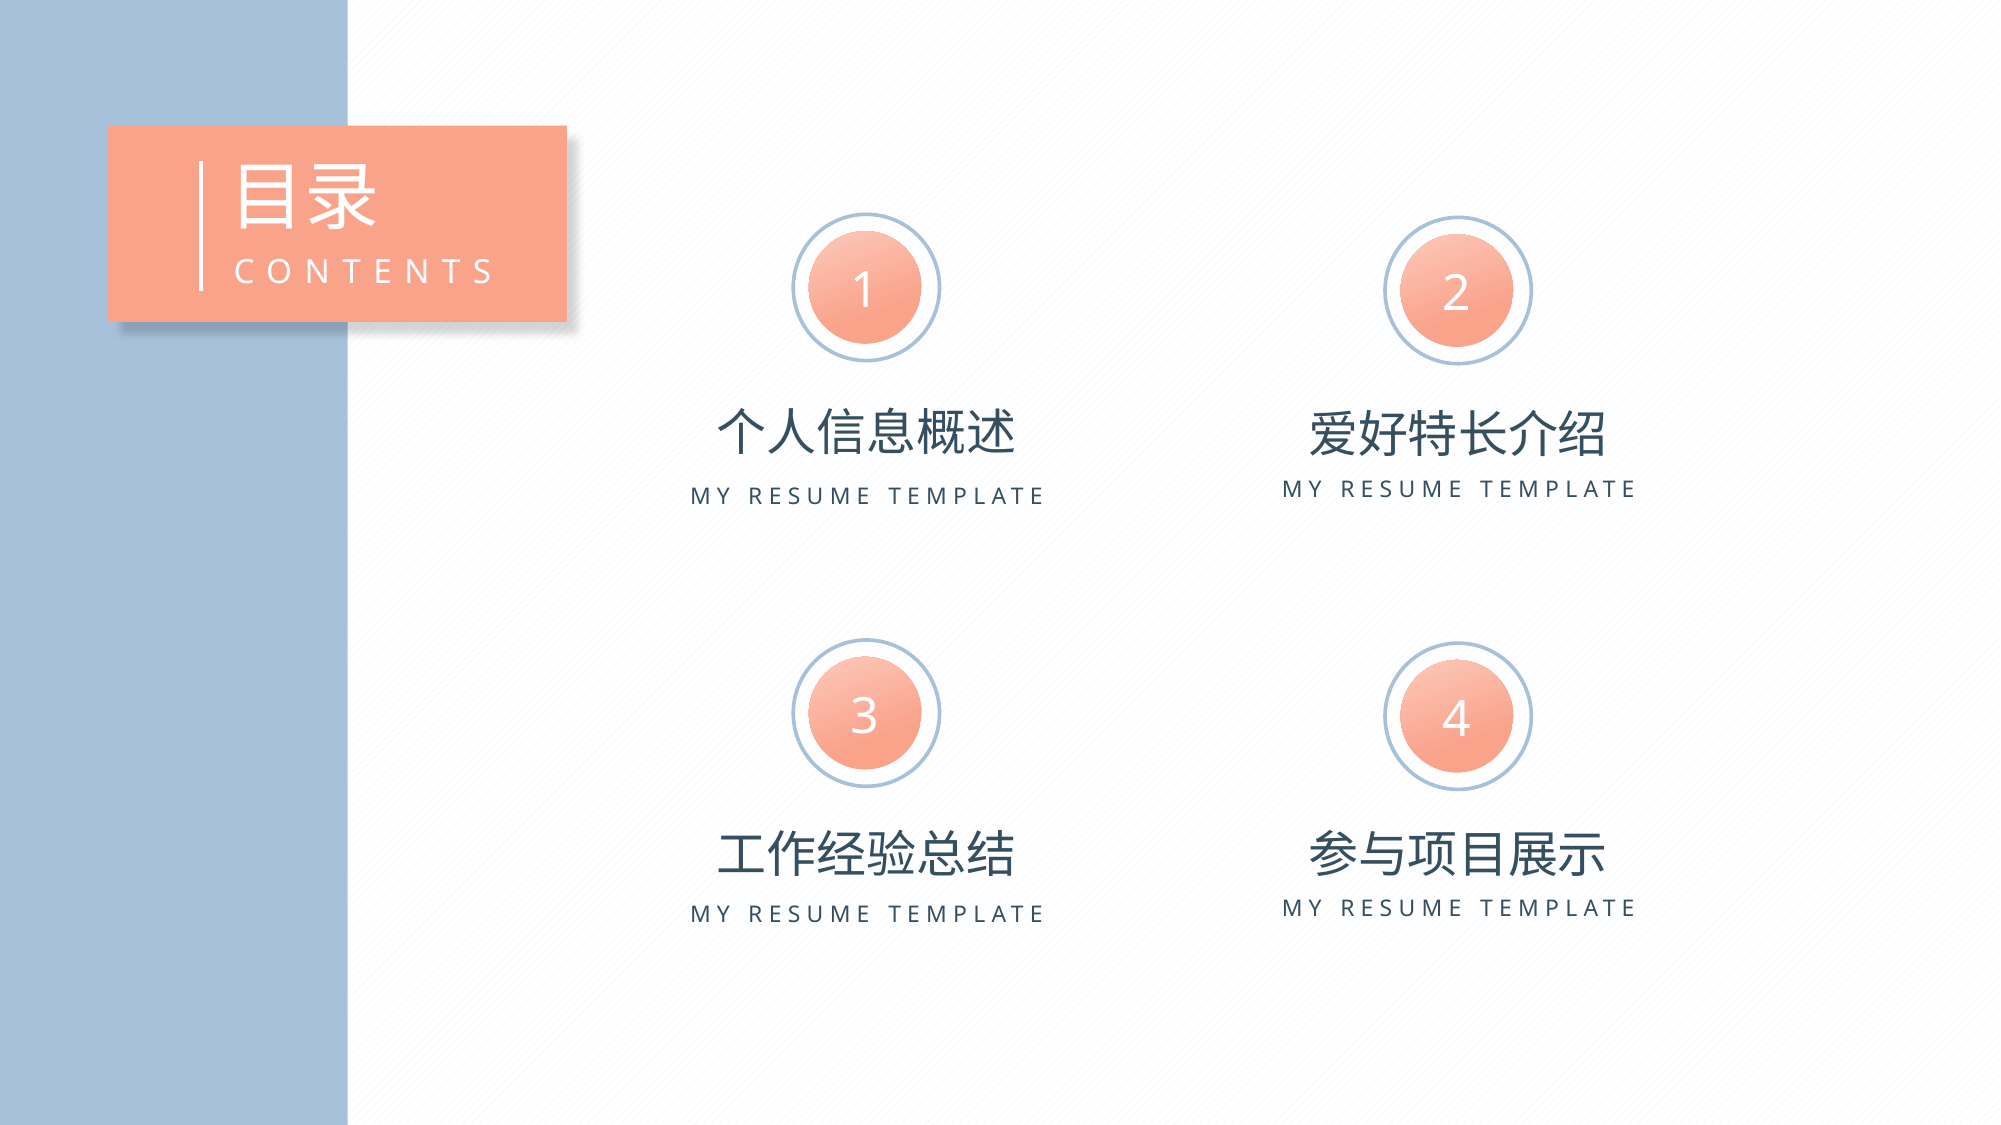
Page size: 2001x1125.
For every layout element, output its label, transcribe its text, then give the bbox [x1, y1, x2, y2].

text_box 爱好特长介绍 [1255, 394, 1661, 467]
text_box MY RESUME TEMPLATE [1240, 885, 1676, 928]
text_box 个人信息概述 [664, 392, 1069, 468]
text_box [793, 639, 940, 787]
text_box 参与项目展示 [1255, 815, 1661, 885]
text_box [0, 0, 349, 1125]
text_box [107, 125, 568, 323]
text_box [1384, 643, 1532, 790]
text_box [793, 214, 940, 361]
text_box MY RESUME TEMPLATE [649, 473, 1084, 517]
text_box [200, 141, 547, 299]
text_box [1384, 217, 1532, 364]
text_box MY RESUME TEMPLATE [1240, 467, 1676, 510]
text_box MY RESUME TEMPLATE [649, 891, 1084, 935]
text_box 工作经验总结 [664, 815, 1069, 890]
